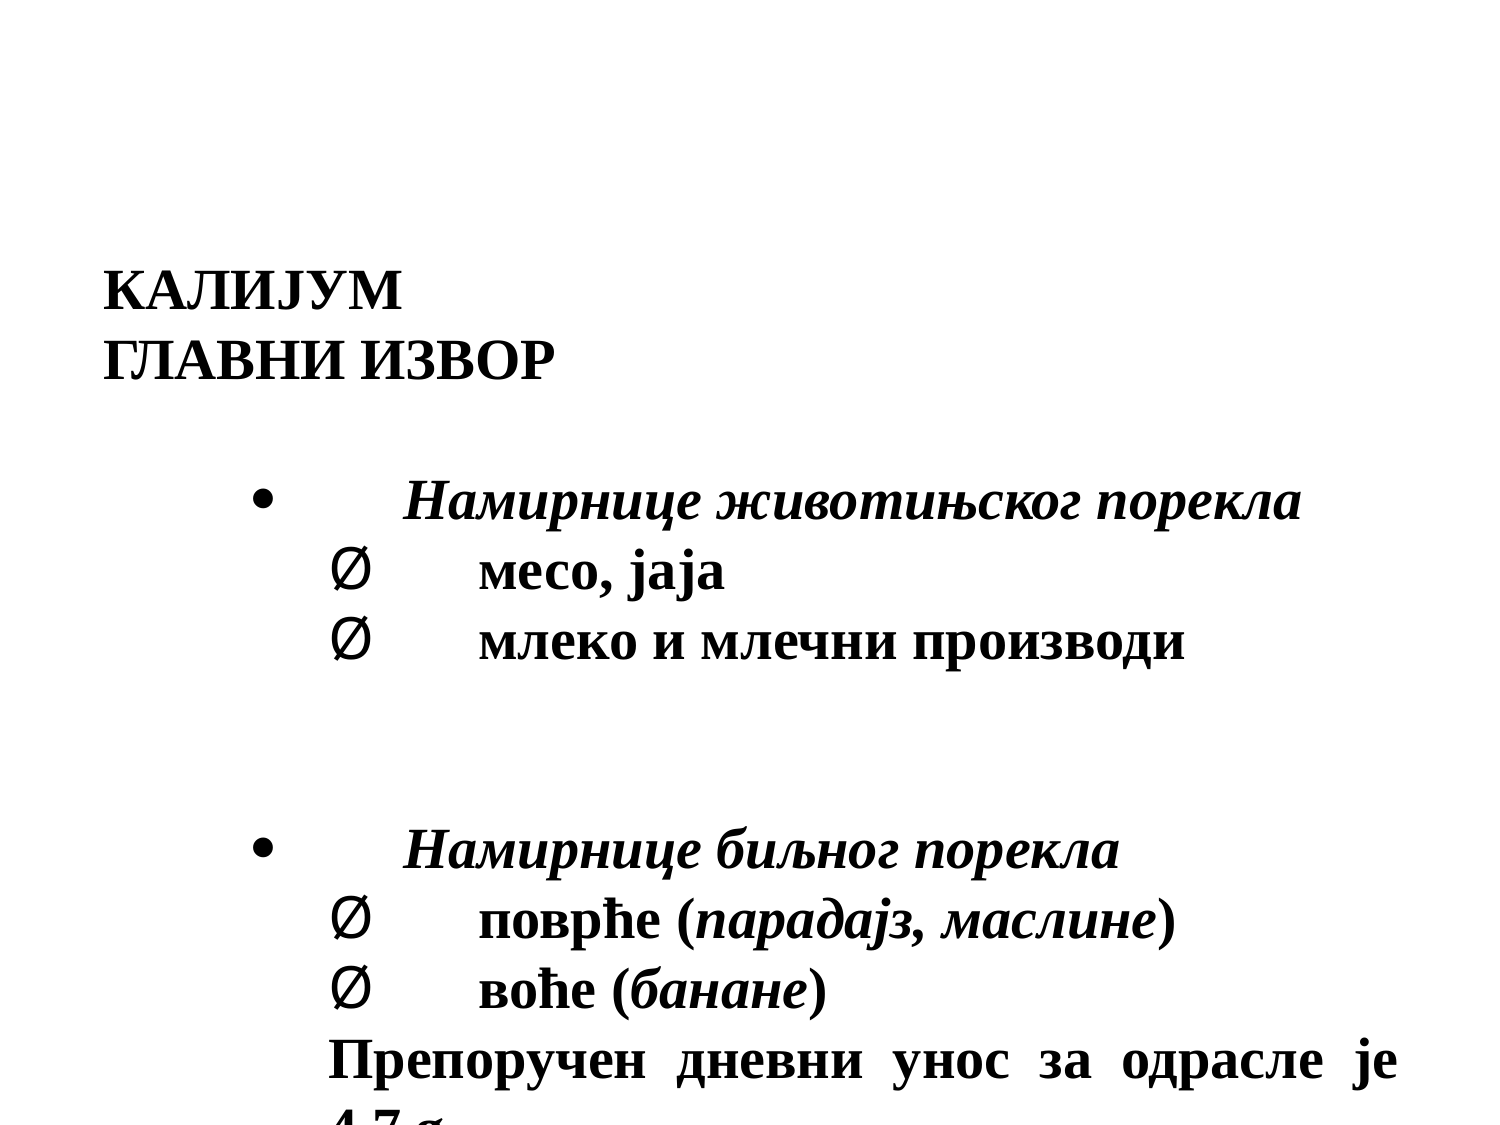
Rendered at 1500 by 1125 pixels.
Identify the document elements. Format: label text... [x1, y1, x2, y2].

text_box КАЛИЈУМ ГЛАВНИ ИЗВОР · Намирнице животињског порекла Ø месо, јаја Ø млеко и млечни производи · Намирнице биљног порекла Ø поврће (парадајз, маслине) Ø воће (банане) Препоручен дневни унос за одрасле је 4,7 g [88, 243, 1414, 1125]
